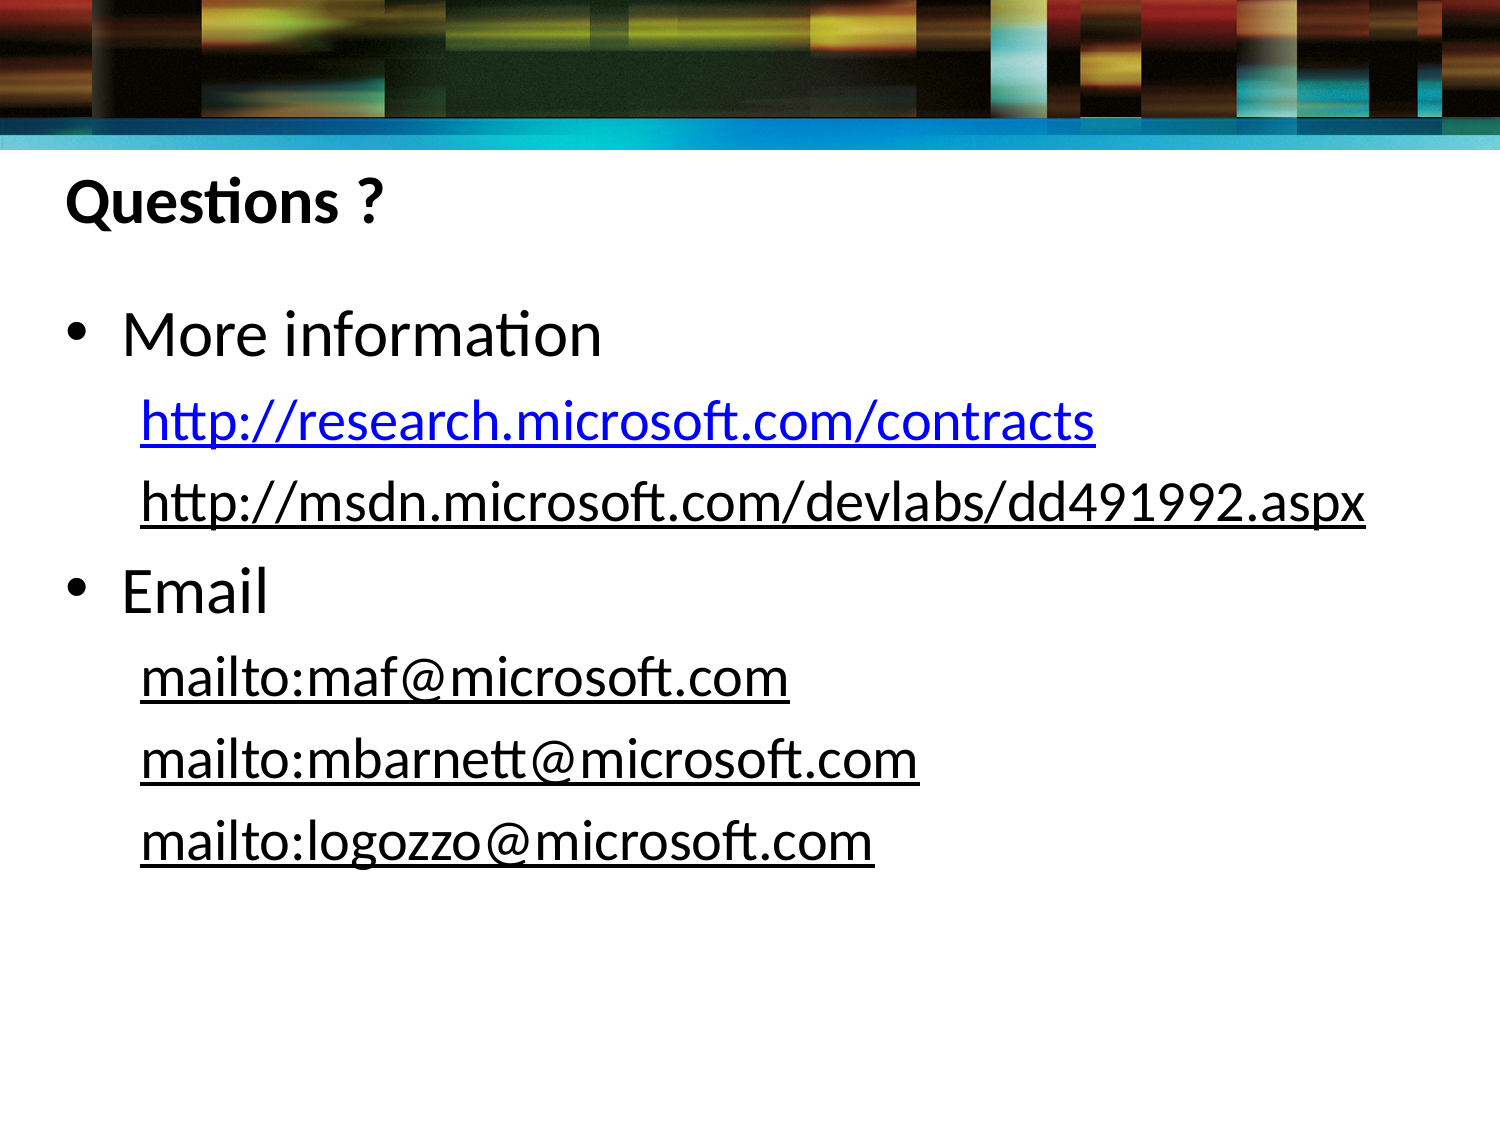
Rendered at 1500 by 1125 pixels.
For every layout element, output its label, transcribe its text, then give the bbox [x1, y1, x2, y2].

title Questions ? [50, 149, 1450, 246]
list More information http://research.microsoft.com/contracts http://msdn.microsoft.com/devlabs/dd491992.aspx Email mailto:maf@microsoft.com mailto:mbarnett@microsoft.com mailto:logozzo@microsoft.com [50, 282, 1488, 1063]
picture [0, 0, 1500, 150]
